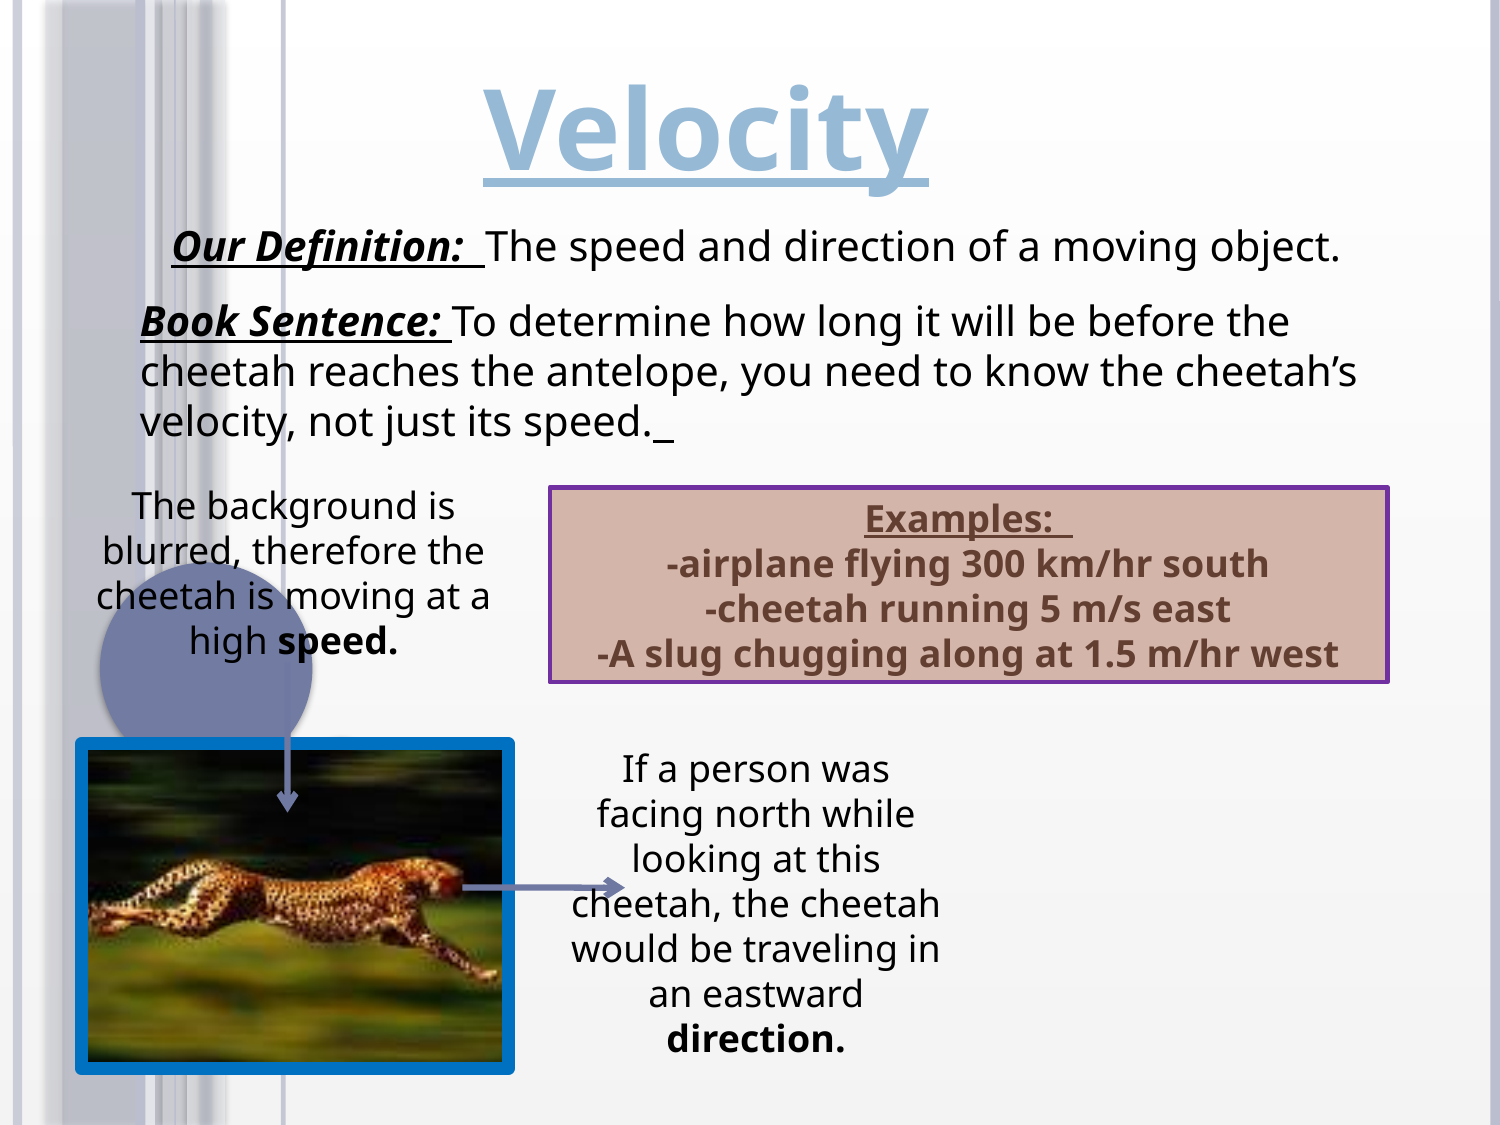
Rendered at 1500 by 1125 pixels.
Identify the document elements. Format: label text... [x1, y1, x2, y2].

text_box The background is blurred, therefore the cheetah is moving at a high speed. [62, 474, 525, 670]
text_box Examples: -airplane flying 300 km/hr south -cheetah running 5 m/s east -A slug chugging along at 1.5 m/hr west [549, 487, 1388, 683]
text_box Our Definition: The speed and direction of a moving object. [37, 212, 1475, 278]
picture [87, 749, 503, 1063]
text_box If a person was facing north while looking at this cheetah, the cheetah would be traveling in an eastward direction. [549, 737, 963, 1068]
text_box Velocity [449, 49, 963, 200]
text_box Book Sentence: To determine how long it will be before the cheetah reaches the antelope, you need to know the cheetah’s velocity, not just its speed. [124, 287, 1400, 453]
